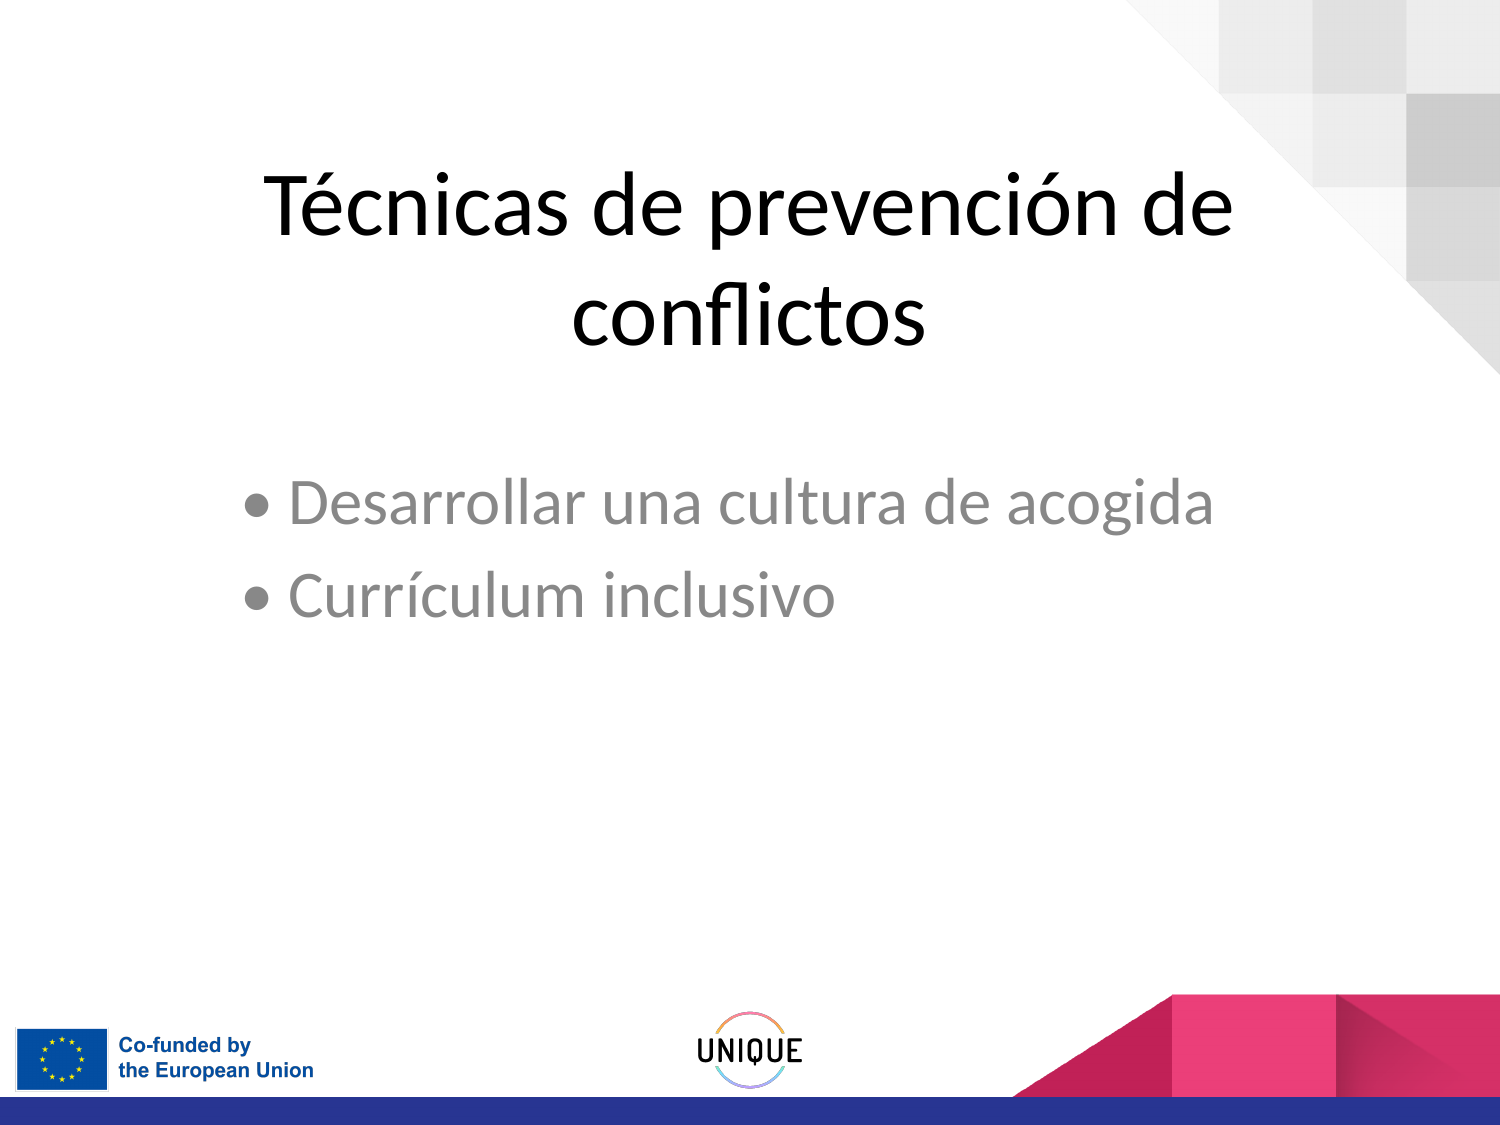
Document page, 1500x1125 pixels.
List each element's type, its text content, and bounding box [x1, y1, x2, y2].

title Técnicas de prevención de conflictos [112, 132, 1388, 375]
picture [1125, 0, 1500, 375]
subtitle • Desarrollar una cultura de acogida • Currículum inclusivo [225, 450, 1275, 738]
picture [0, 993, 1500, 1125]
